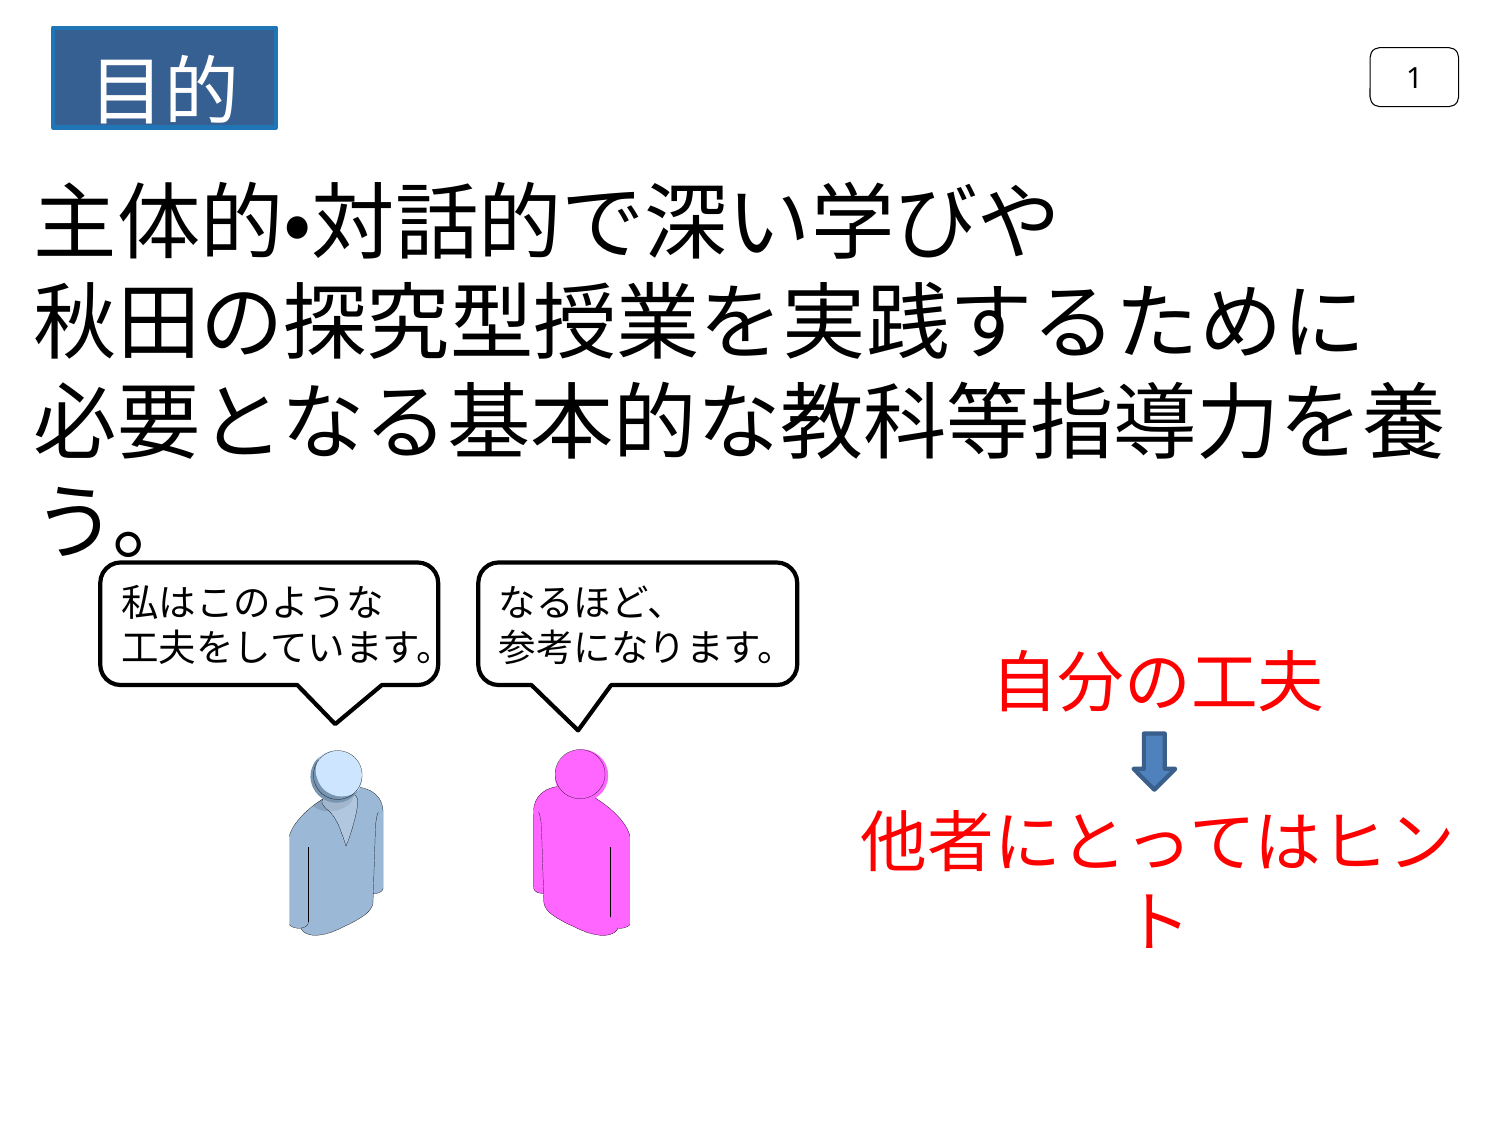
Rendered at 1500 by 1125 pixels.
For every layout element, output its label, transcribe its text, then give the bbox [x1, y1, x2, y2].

picture [289, 750, 384, 936]
text_box 1 [1367, 45, 1461, 109]
text_box 目的 [51, 26, 278, 130]
text_box 自分の工夫 他者にとってはヒント [844, 632, 1471, 968]
text_box 主体的・対話的で深い学びや 秋田の探究型授業を実践するために 必要となる基本的な教科等指導力を養う。 [19, 161, 1500, 577]
picture [533, 749, 631, 936]
text_box 私はこのような 工夫をしています。 [98, 560, 441, 726]
text_box [1131, 731, 1178, 792]
text_box なるほど、 参考になります。 [476, 560, 800, 733]
